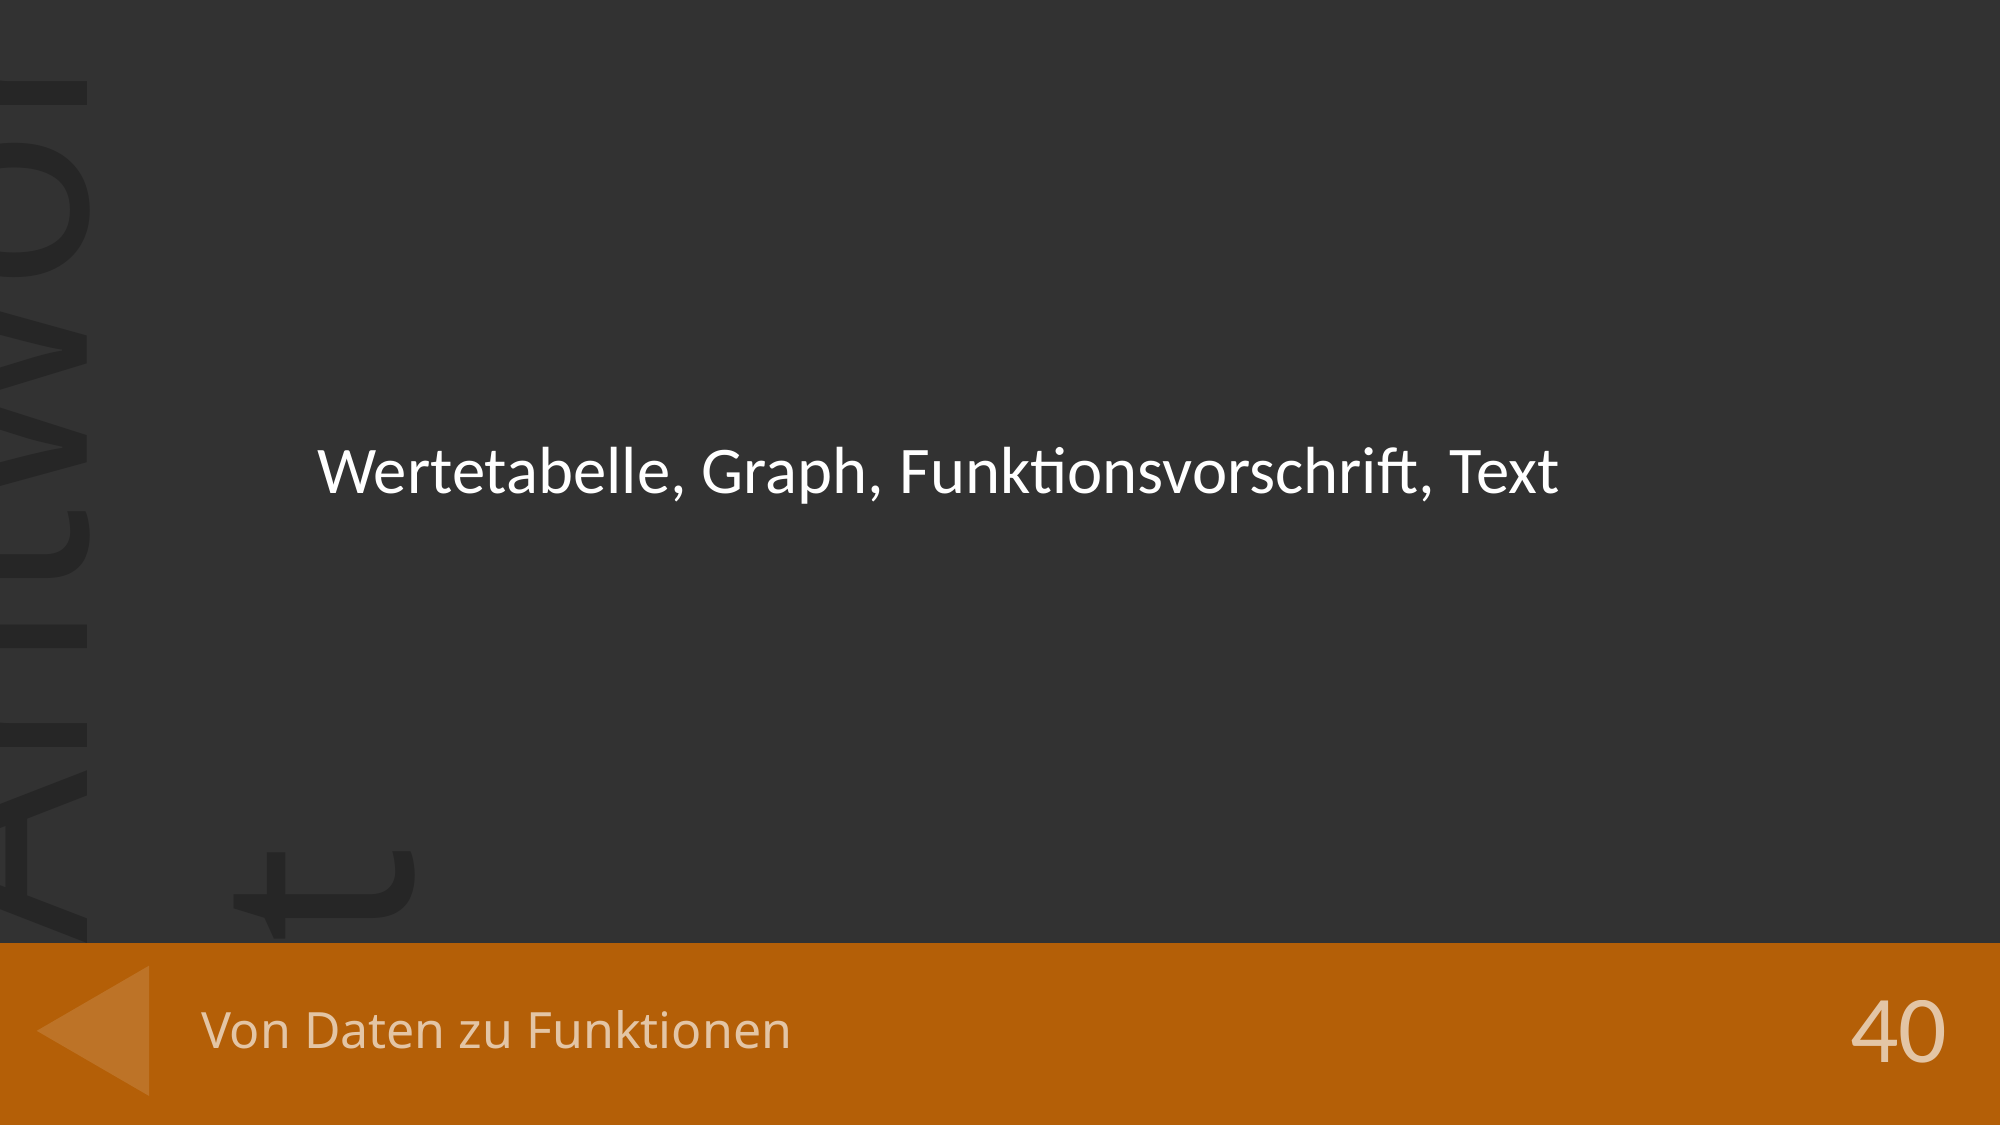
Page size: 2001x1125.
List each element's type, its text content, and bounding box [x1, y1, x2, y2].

title Von Daten zu Funktionen [185, 967, 1494, 1097]
list 40 [1494, 967, 1963, 1097]
list Wertetabelle, Graph, Funktionsvorschrift, Text [302, 307, 1760, 636]
